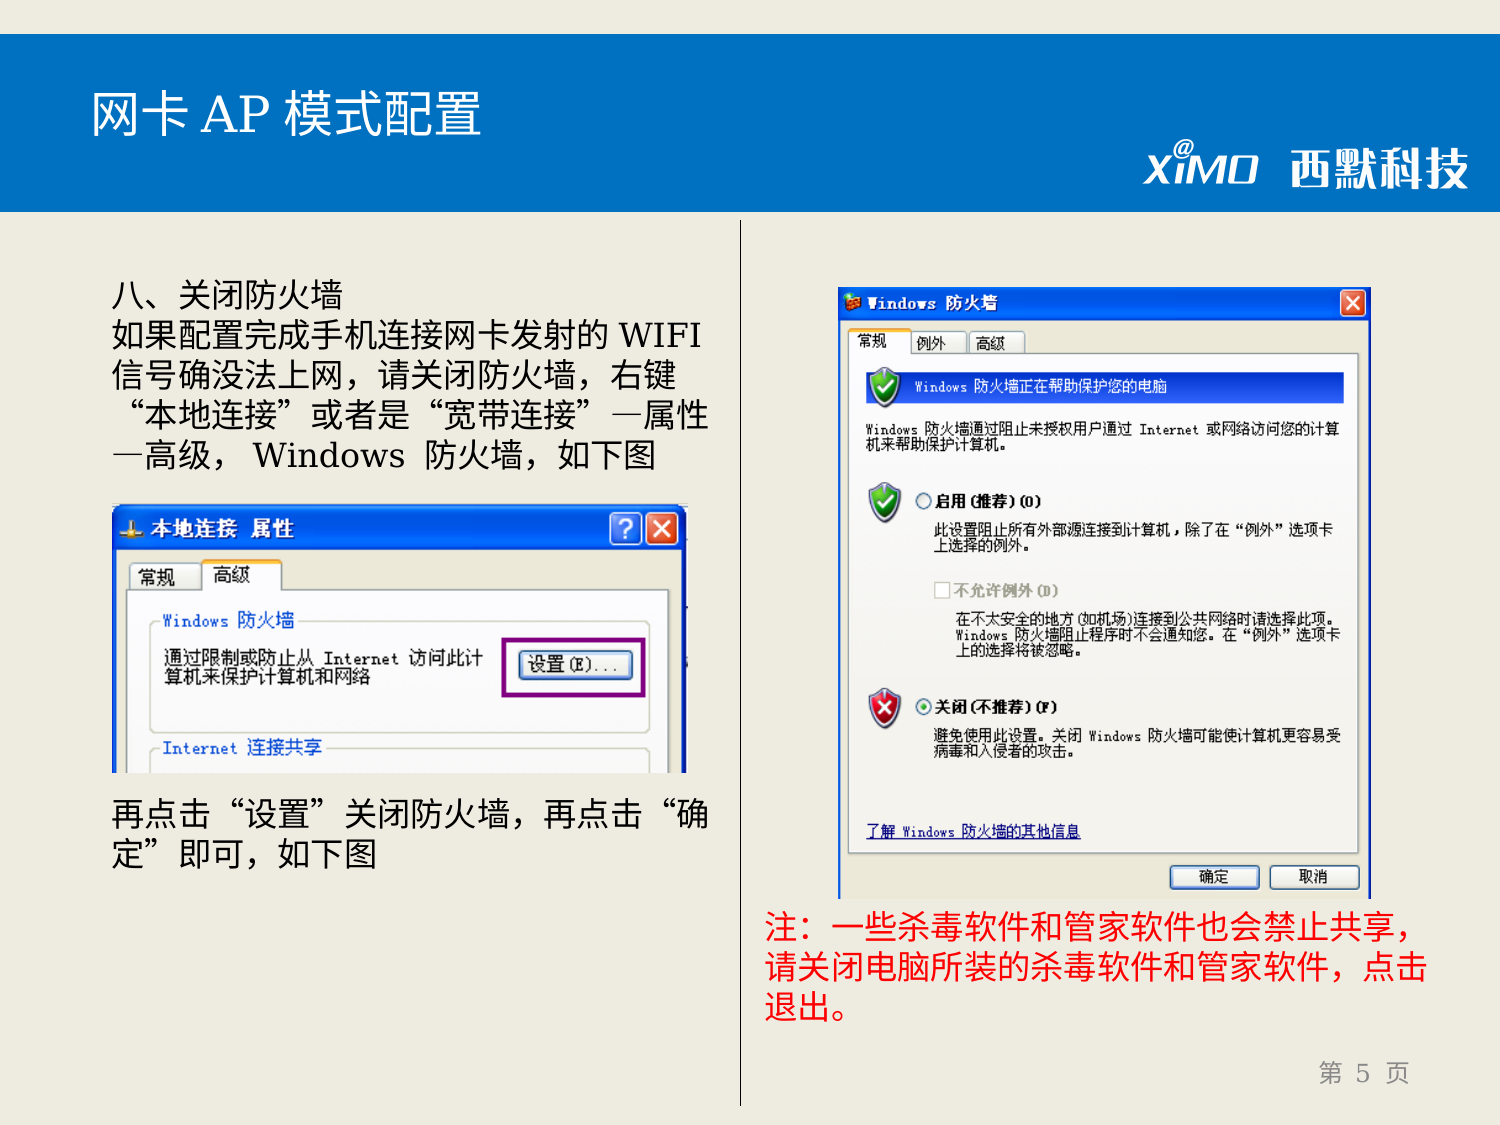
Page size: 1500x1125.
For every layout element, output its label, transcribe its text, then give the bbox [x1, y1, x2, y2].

picture [838, 287, 1371, 899]
picture [1127, 135, 1484, 193]
text_box 八、关闭防火墙 如果配置完成手机连接网卡发射的WIFI信号确没法上网，请关闭防火墙，右键“本地连接”或者是“宽带连接”—属性—高级，Windows 防火墙，如下图 再点击“设置”关闭防火墙，再点击“确定”即可，如下图 [741, 267, 1388, 973]
title 网卡AP模式配置 [75, 54, 1425, 170]
text_box 八、关闭防火墙 如果配置完成手机连接网卡发射的WIFI信号确没法上网，请关闭防火墙，右键“本地连接”或者是“宽带连接”—属性—高级，Windows 防火墙，如下图 再点击“设置”关闭防火墙，再点击“确定”即可，如下图 [96, 267, 740, 973]
picture [112, 503, 688, 773]
slide_number 第 5 页 [1074, 1042, 1425, 1103]
text_box 注：一些杀毒软件和管家软件也会禁止共享，请关闭电脑所装的杀毒软件和管家软件，点击退出。 [750, 898, 1459, 1034]
